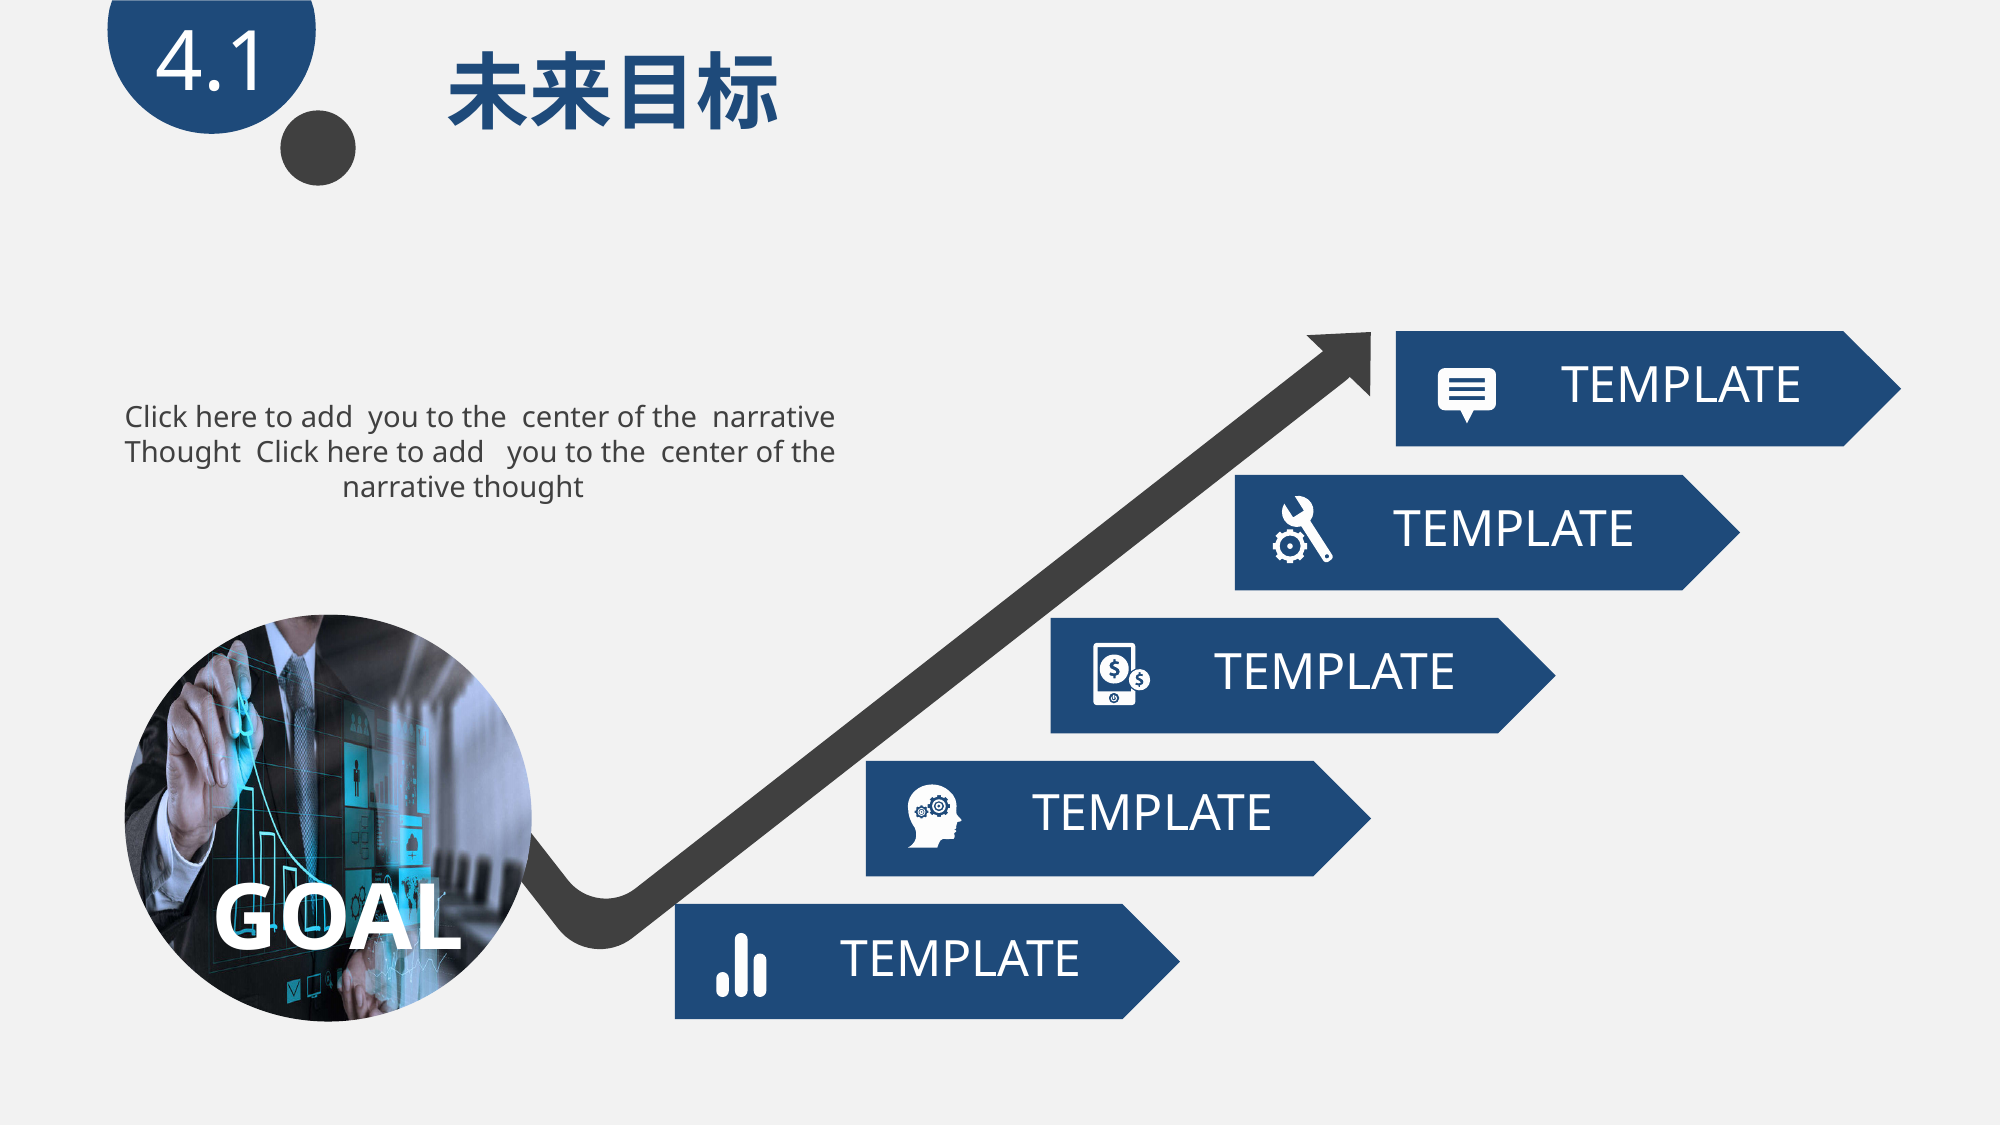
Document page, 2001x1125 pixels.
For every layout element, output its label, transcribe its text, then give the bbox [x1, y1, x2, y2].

text_box [198, 976, 459, 1023]
text_box [864, 759, 1373, 878]
text_box [148, 114, 275, 135]
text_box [716, 932, 767, 998]
text_box [1049, 616, 1558, 735]
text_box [907, 784, 965, 848]
text_box [279, 109, 357, 187]
text_box TEMPLATE [1546, 345, 1818, 420]
text_box TEMPLATE [825, 918, 1097, 994]
text_box TEMPLATE [1017, 773, 1288, 848]
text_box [1093, 642, 1152, 706]
text_box [106, 0, 140, 107]
text_box 未来目标 [432, 32, 795, 147]
text_box 4.1 [140, 0, 288, 114]
text_box TEMPLATE [1379, 489, 1650, 565]
text_box [1233, 473, 1742, 592]
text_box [1437, 368, 1496, 424]
text_box [522, 351, 1350, 951]
text_box [1304, 330, 1372, 399]
text_box GOAL [166, 850, 480, 976]
text_box [288, 0, 317, 102]
text_box [673, 902, 1182, 1021]
text_box [123, 613, 533, 956]
text_box TEMPLATE [1199, 632, 1471, 708]
text_box [1394, 330, 1903, 448]
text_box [1272, 494, 1334, 564]
text_box Click here to add you to the center of the narrative Thought Click here to add you to the center of the narrative thought [109, 310, 859, 511]
